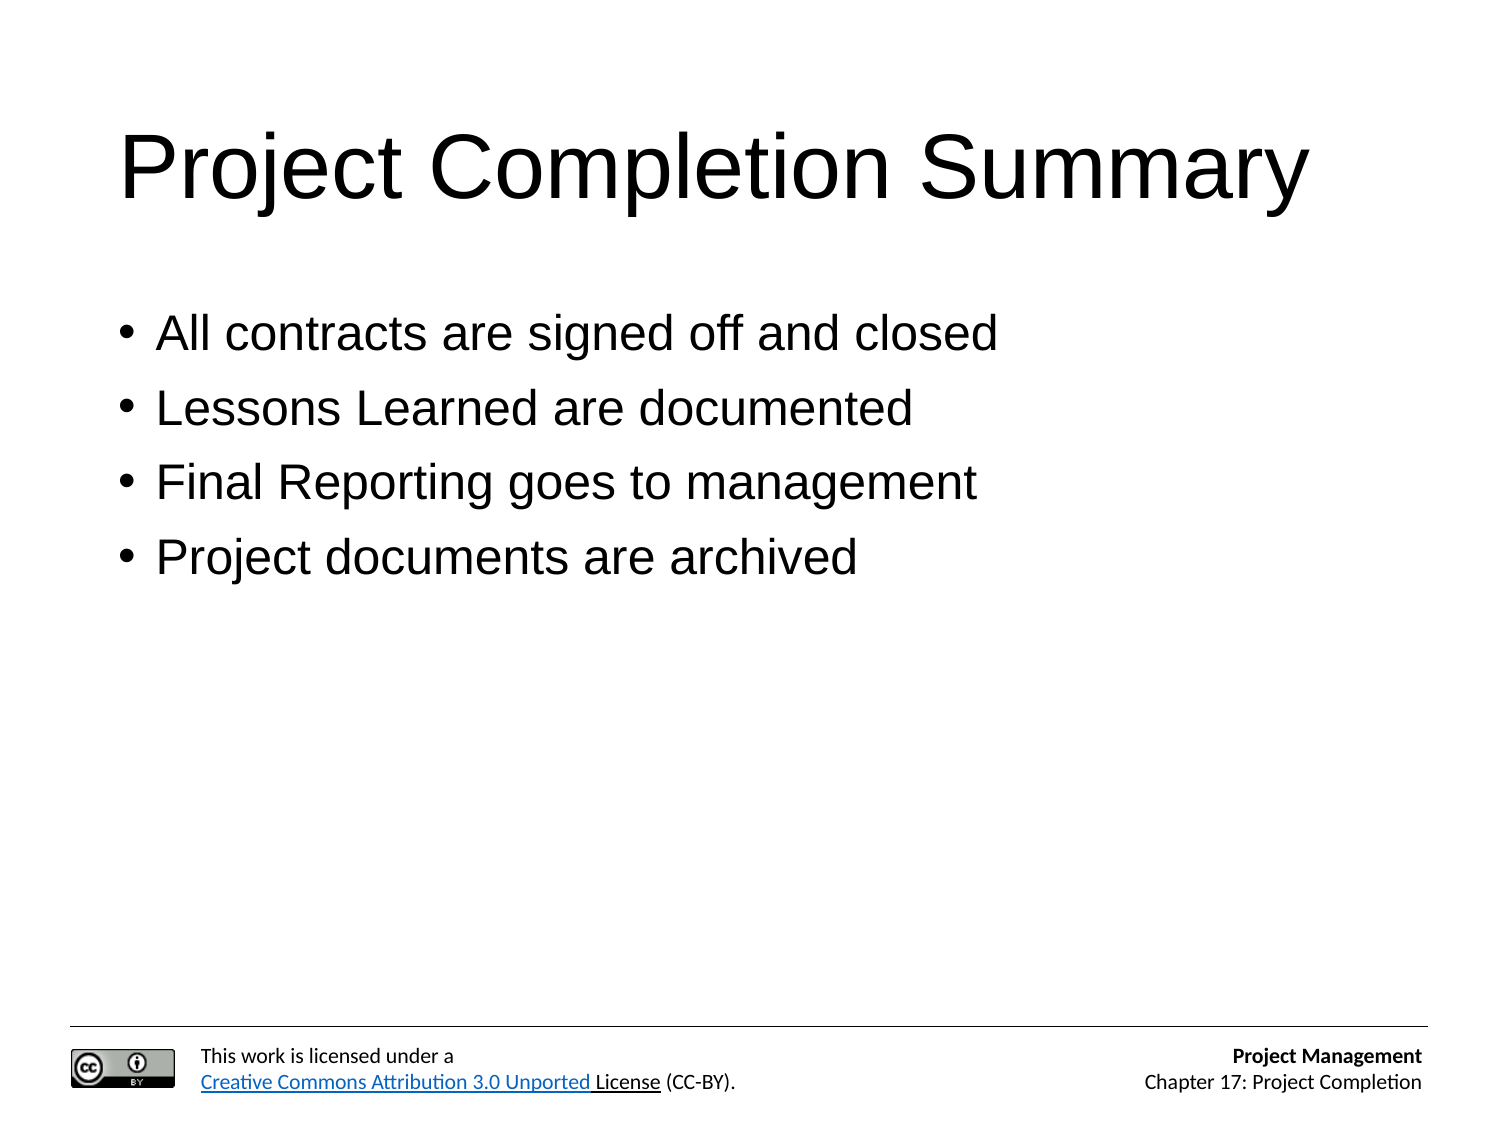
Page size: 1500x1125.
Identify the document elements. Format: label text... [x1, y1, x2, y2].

picture [71, 1049, 175, 1088]
list All contracts are signed off and closed Lessons Learned are documented Final Reporting goes to management Project documents are archived [103, 299, 1397, 1014]
title Project Completion Summary [103, 59, 1397, 278]
